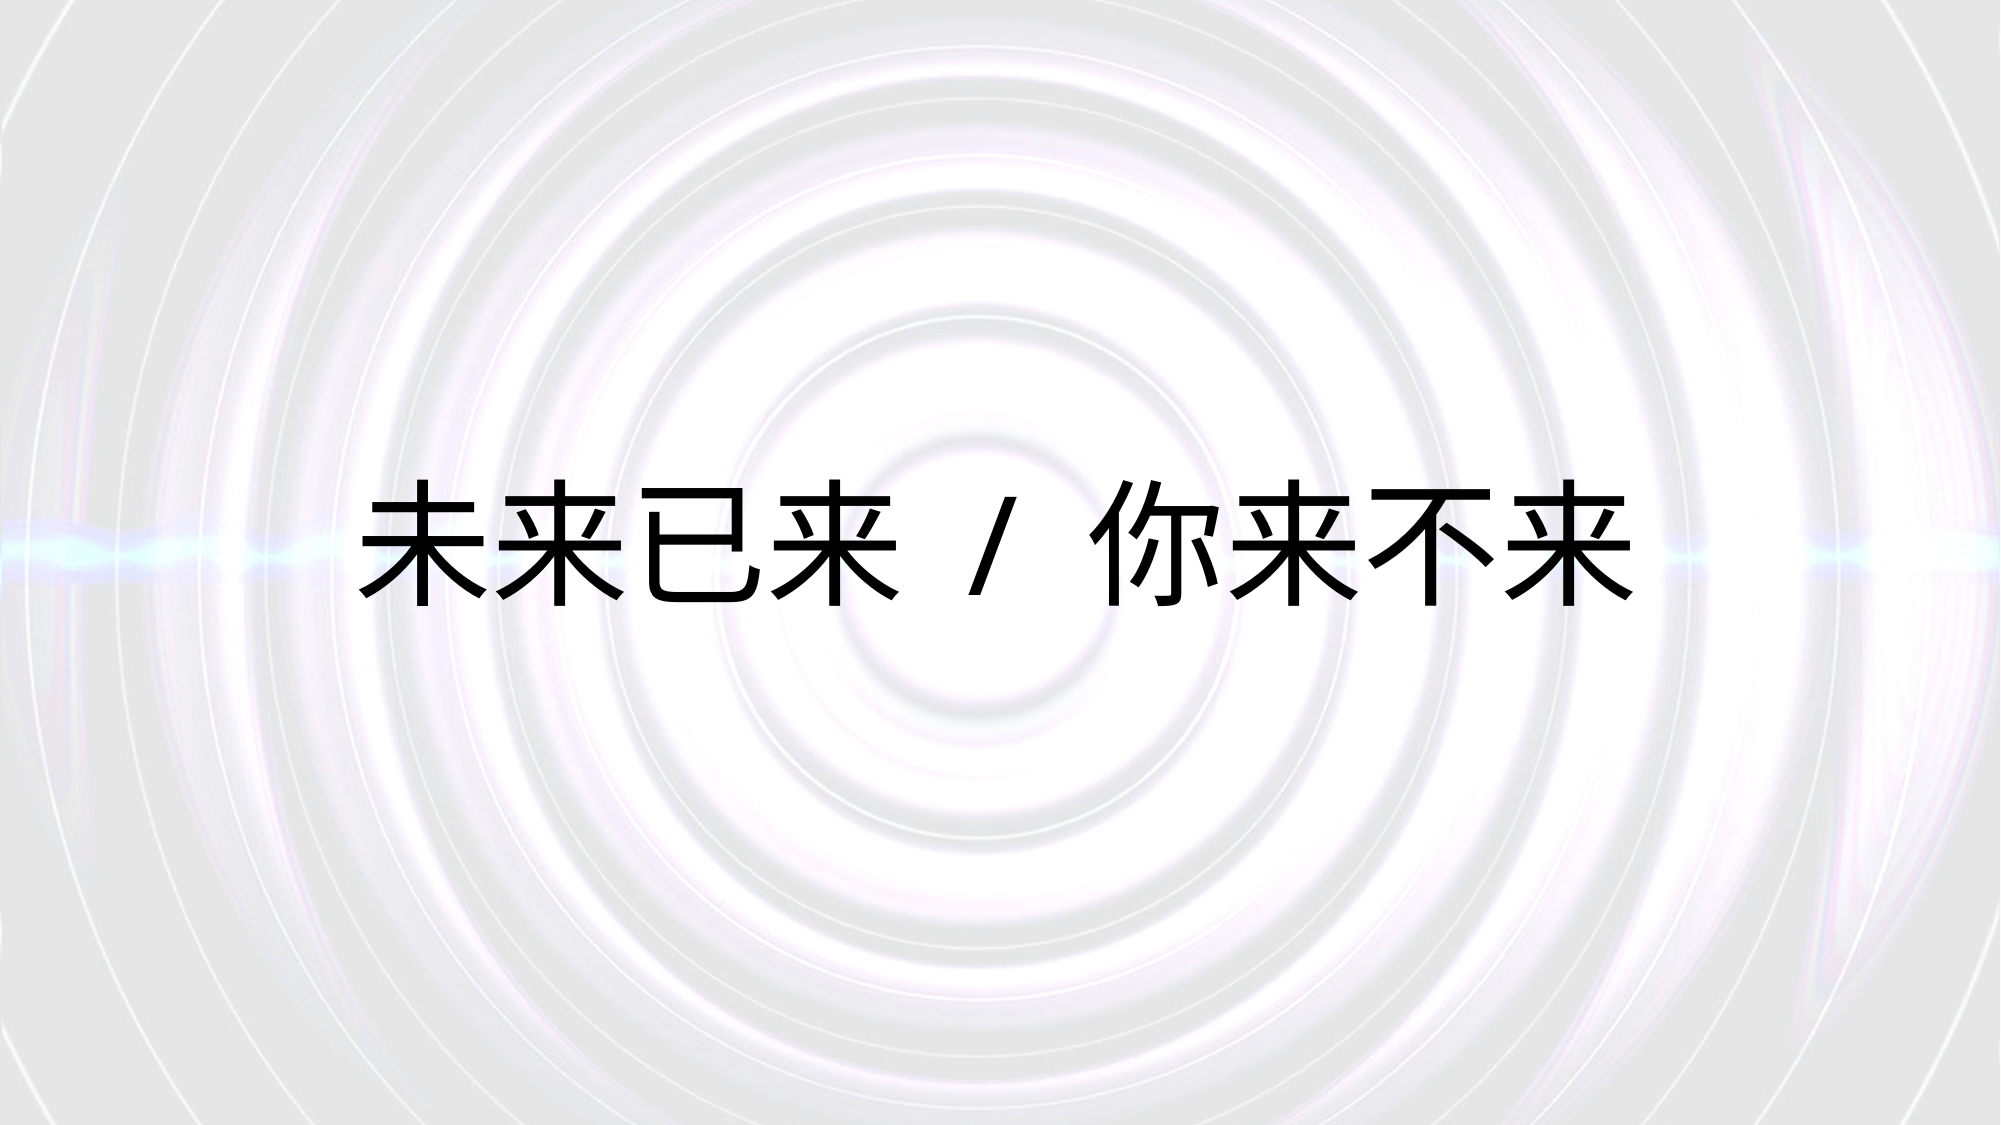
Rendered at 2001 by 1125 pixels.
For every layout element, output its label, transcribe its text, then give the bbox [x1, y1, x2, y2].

text_box 未来已来 / 你来不来 [339, 450, 1732, 631]
picture [0, 0, 2001, 1125]
